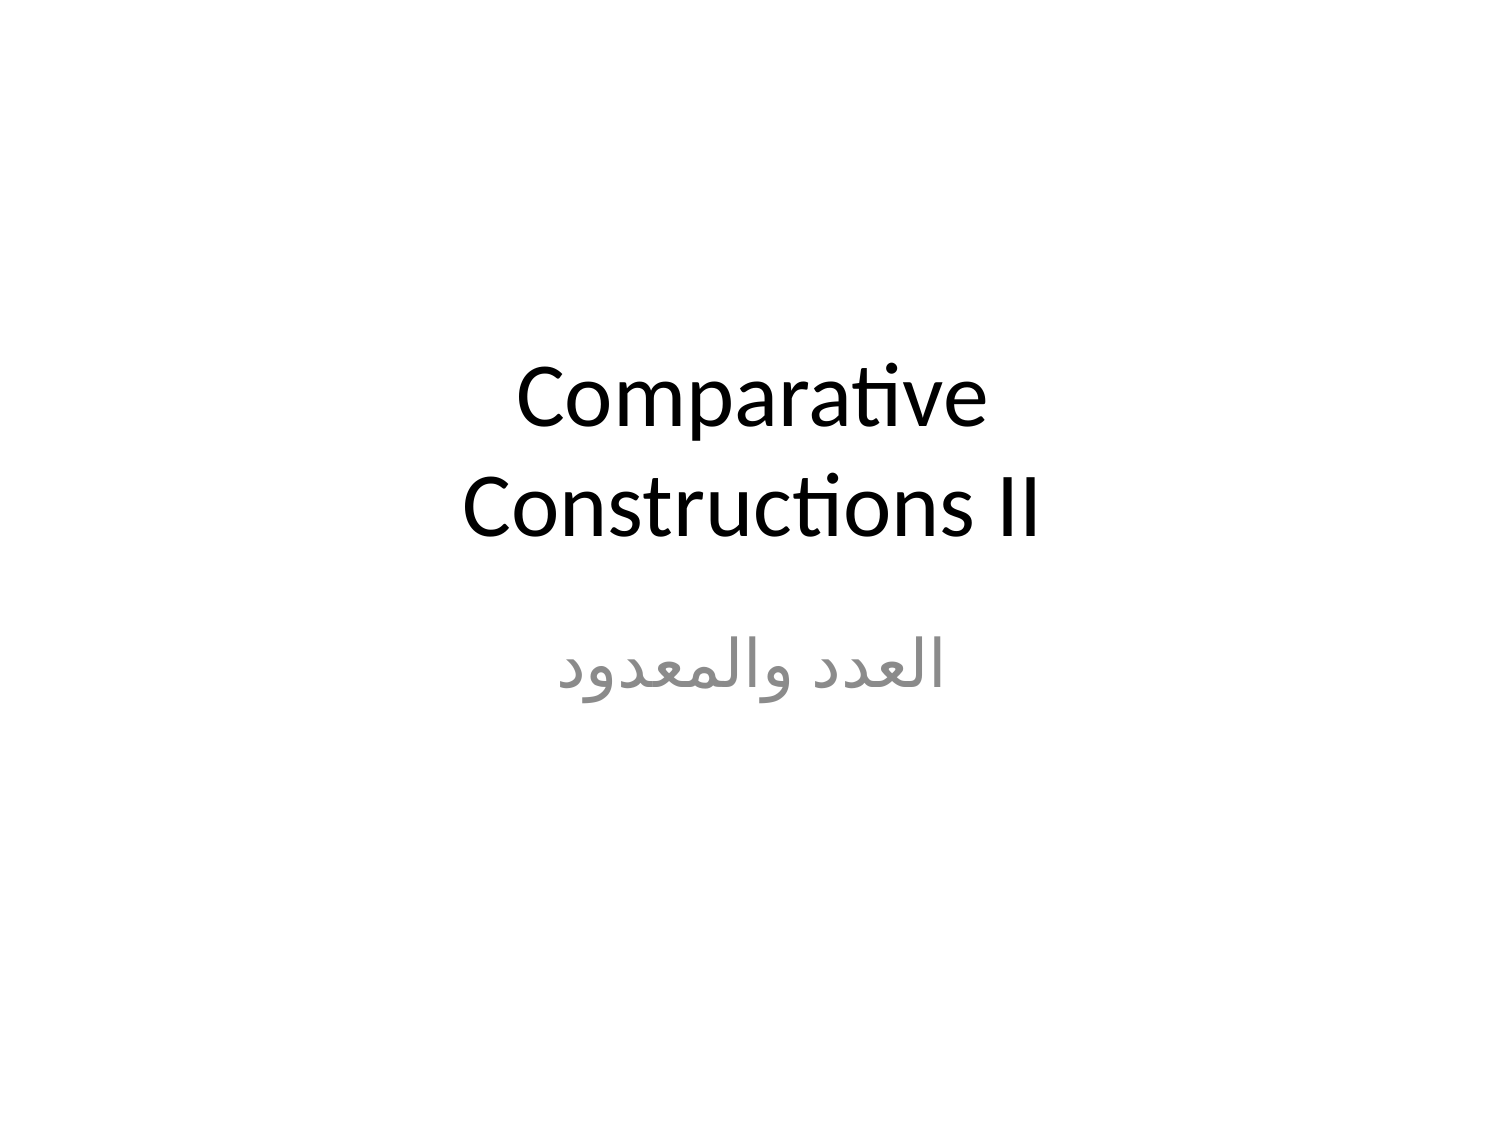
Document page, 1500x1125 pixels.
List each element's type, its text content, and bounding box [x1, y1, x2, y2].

title Comparative Constructions II [283, 294, 1223, 595]
subtitle العدد والمعدود [283, 612, 1221, 863]
